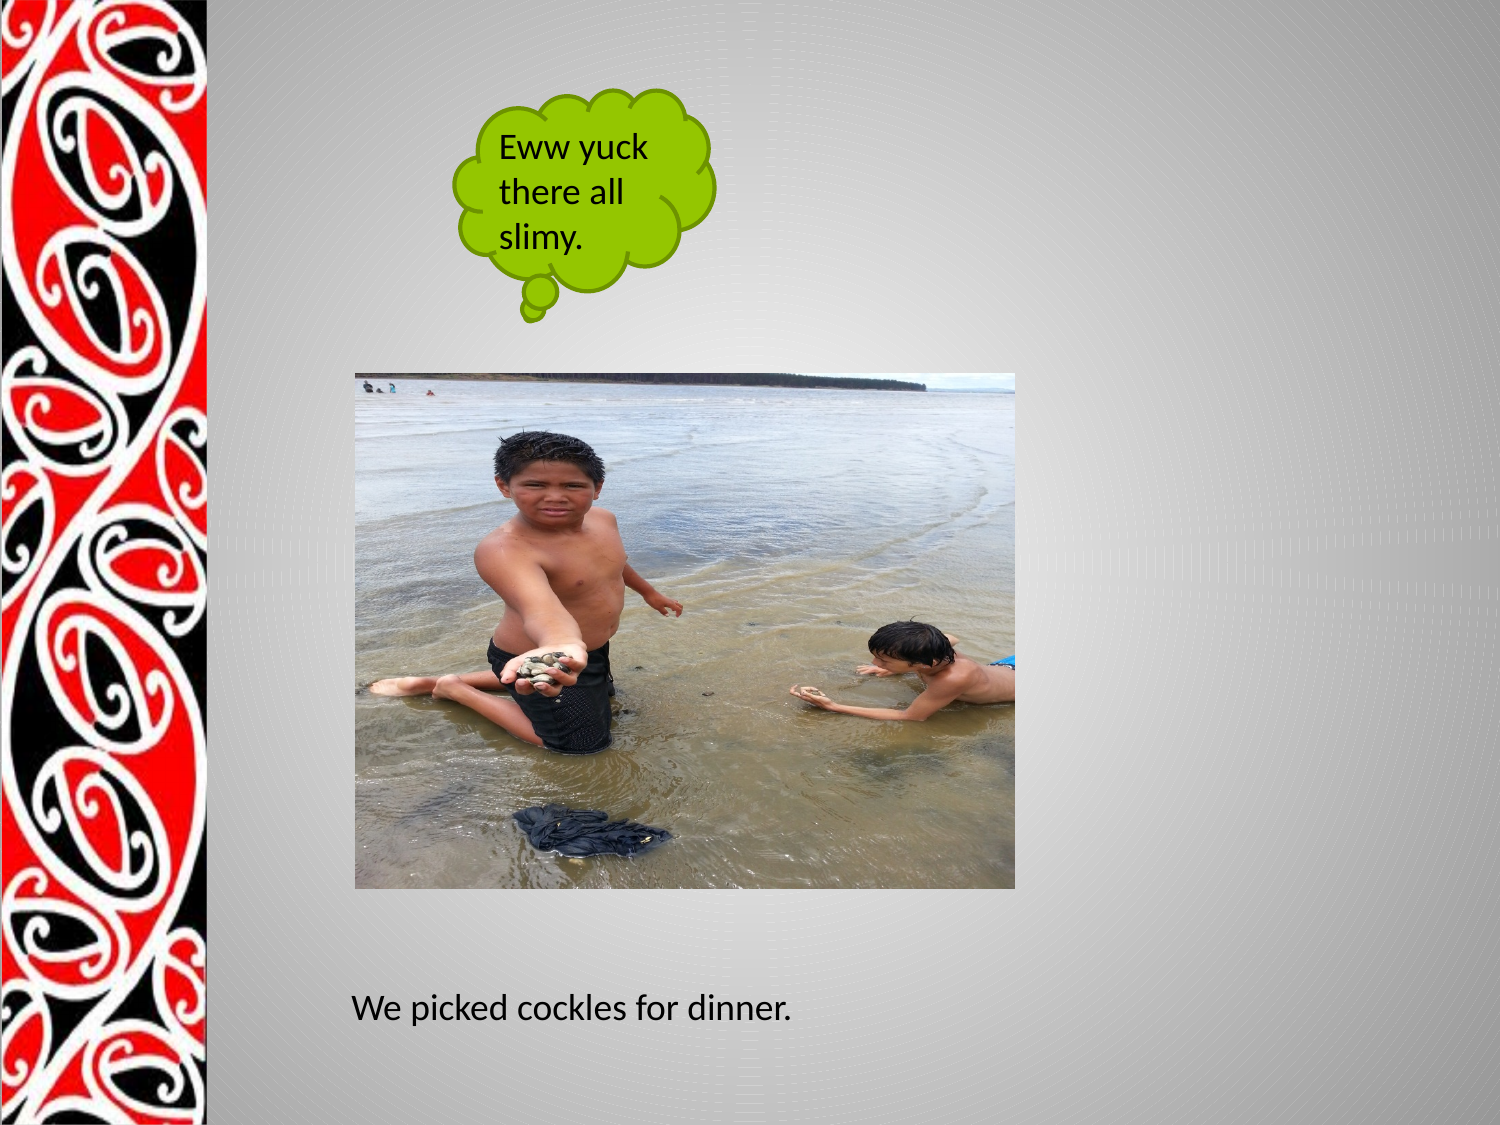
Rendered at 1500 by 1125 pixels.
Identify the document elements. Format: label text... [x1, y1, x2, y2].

text_box [494, 265, 628, 324]
text_box [452, 124, 484, 257]
text_box We picked cockles for dinner. [336, 975, 1199, 1036]
text_box Eww yuck there all slimy. [484, 114, 685, 265]
text_box [494, 88, 717, 232]
picture [0, 1, 1015, 1124]
text_box [629, 265, 661, 269]
